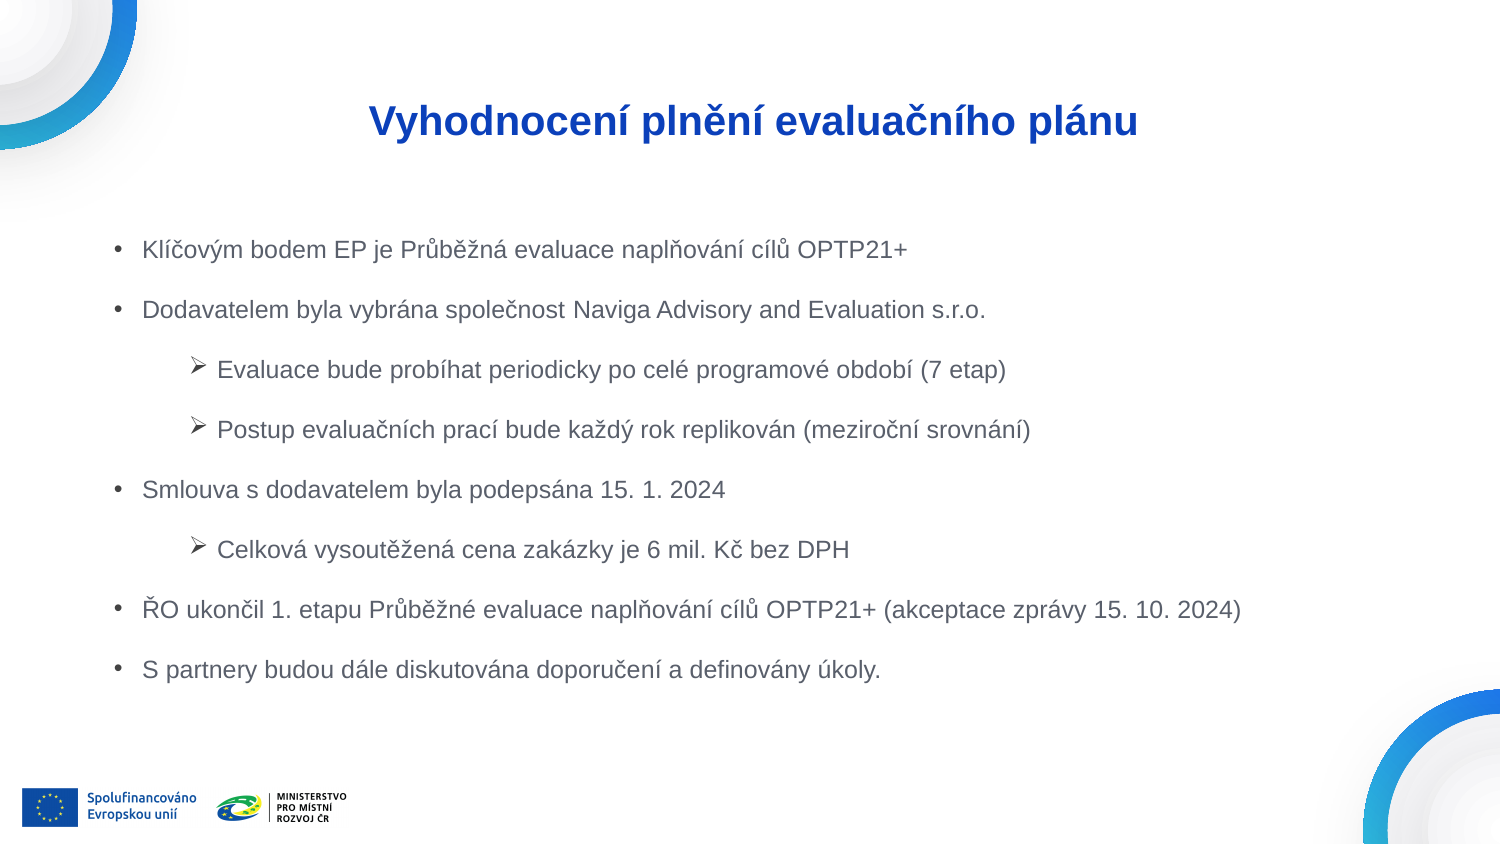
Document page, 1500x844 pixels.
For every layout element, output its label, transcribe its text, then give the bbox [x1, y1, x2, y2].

subtitle Klíčovým bodem EP je Průběžná evaluace naplňování cílů OPTP21+ Dodavatelem byla vybrána společnost Naviga Advisory and Evaluation s.r.o. Evaluace bude probíhat periodicky po celé programové období (7 etap) Postup evaluačních prací bude každý rok replikován (meziroční srovnání) Smlouva s dodavatelem byla podepsána 15. 1. 2024 Celková vysoutěžená cena zakázky je 6 mil. Kč bez DPH ŘO ukončil 1. etapu Průběžné evaluace naplňování cílů OPTP21+ (akceptace zprávy 15. 10. 2024) S partnery budou dále diskutována doporučení a definovány úkoly. [78, 189, 1384, 789]
title Vyhodnocení plnění evaluačního plánu [120, 61, 1387, 177]
picture [21, 787, 349, 828]
